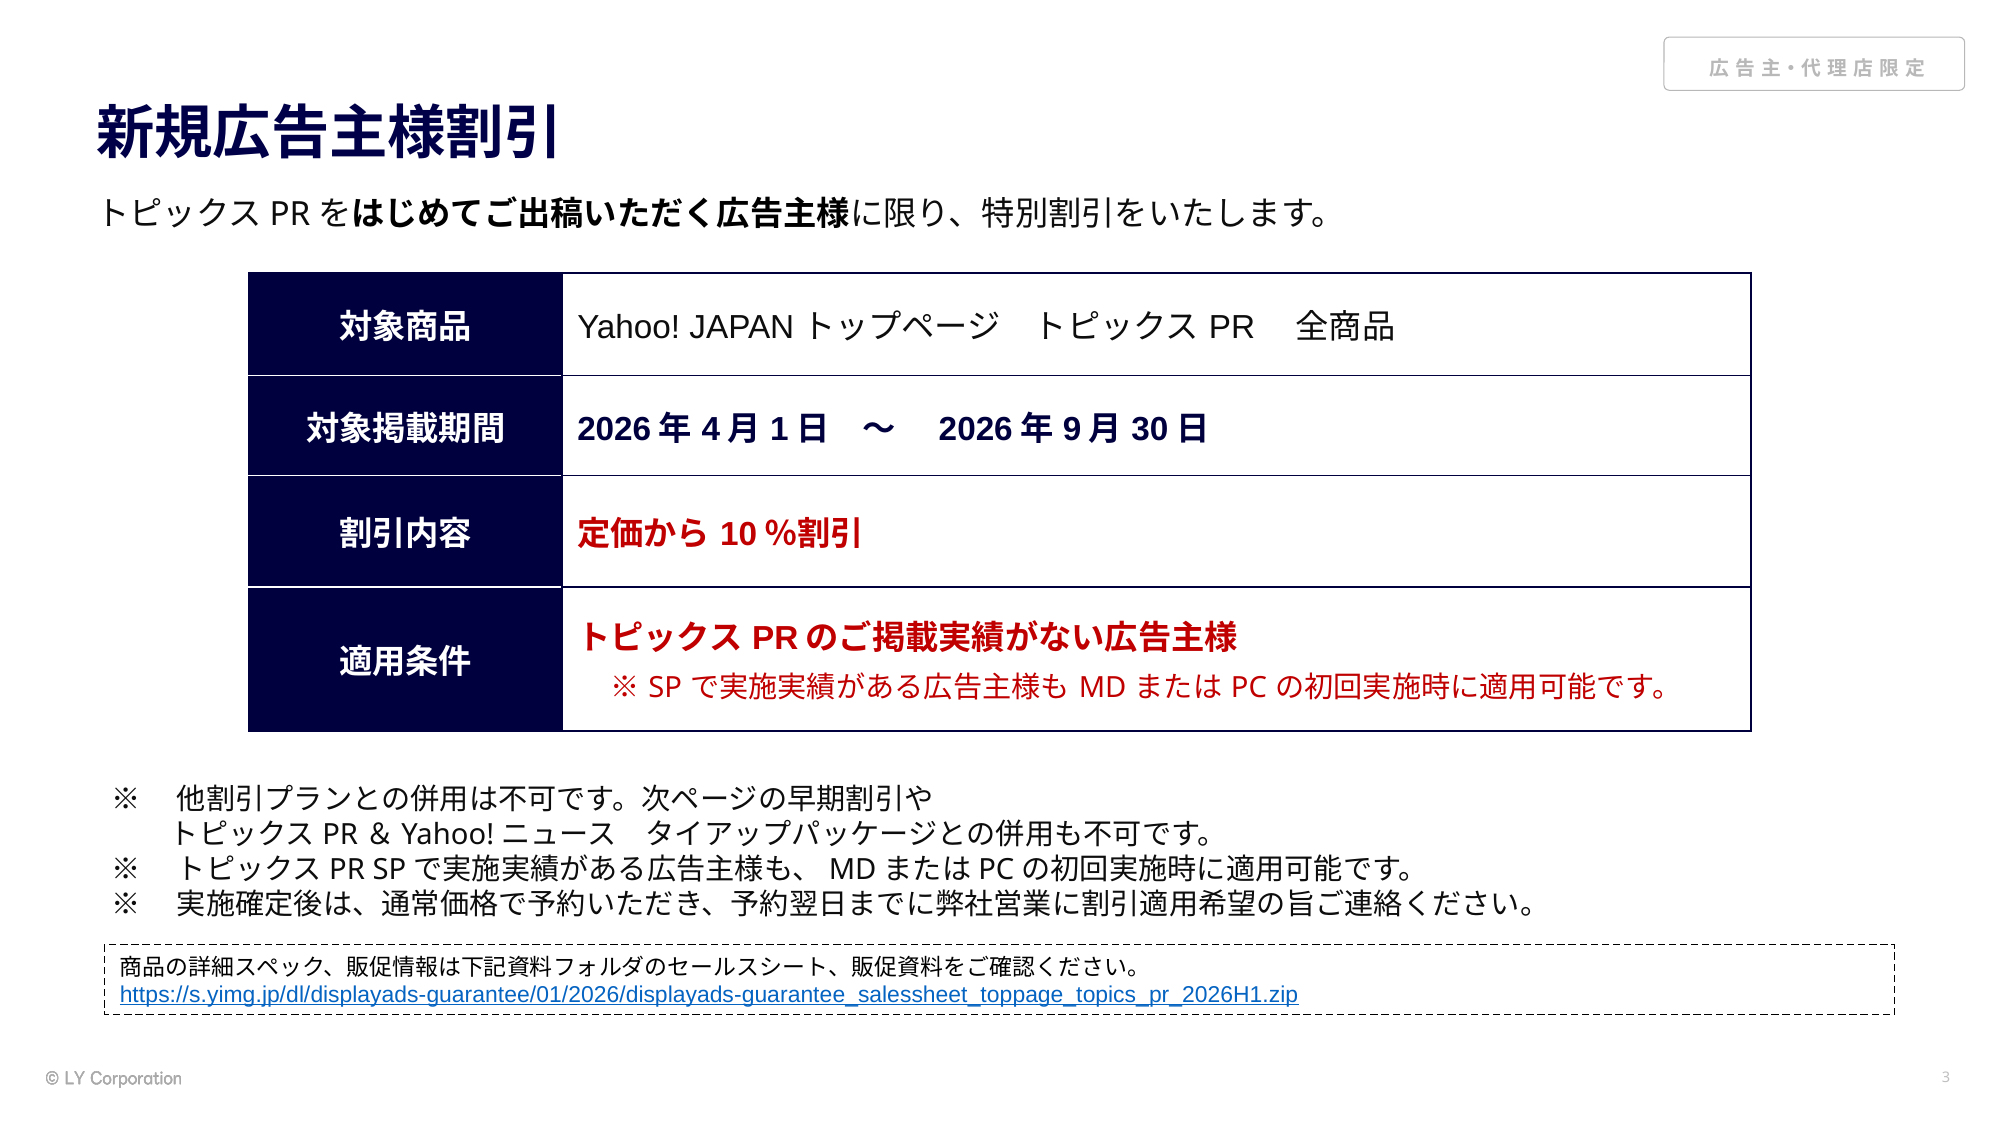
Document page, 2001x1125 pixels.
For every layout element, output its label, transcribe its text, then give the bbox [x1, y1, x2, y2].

table_cell 対象掲載期間 [250, 376, 561, 475]
table_header 対象商品 [250, 274, 561, 375]
table_cell 定価から10％割引 [563, 476, 1750, 586]
table_cell 適用条件 [250, 588, 561, 730]
table_cell 2026年4月1日 ～ 2026年9月30日 [563, 376, 1750, 475]
list トピックスPRをはじめてご出稿いただく広告主様に限り、特別割引をいたします。 [96, 180, 1904, 311]
table_cell トピックスPRのご掲載実績がない広告主様 ※SPで実施実績がある広告主様もMDまたはPCの初回実施時に適用可能です。 [563, 588, 1750, 730]
text_box ※ 他割引プランとの併用は不可です。次ページの早期割引や トピックスPR＆Yahoo!ニュース タイアップパッケージとの併用も不可です。 ※ トピックスPR SPで実施実績がある広告主様も、MDまたはPCの初回実施時に適用可能です。 ※ 実施確定後は、通常価格で予約いただき、予約翌日までに弊社営業に割引適用希望の旨ご連絡ください。 [96, 772, 1904, 928]
text_box 商品の詳細スペック、販促情報は下記資料フォルダのセールスシート、販促資料をご確認ください。 https://s.yimg.jp/dl/displayads-guarantee/01/2026/displayads-guarantee_salessheet_toppage_topics_pr_2026H1.zip [104, 944, 1895, 1015]
title 新規広告主様割引 [96, 95, 1904, 180]
table_cell 割引内容 [250, 476, 561, 586]
picture [46, 1071, 181, 1088]
table_header Yahoo! JAPANトップページ トピックスPR 全商品 [563, 274, 1750, 375]
